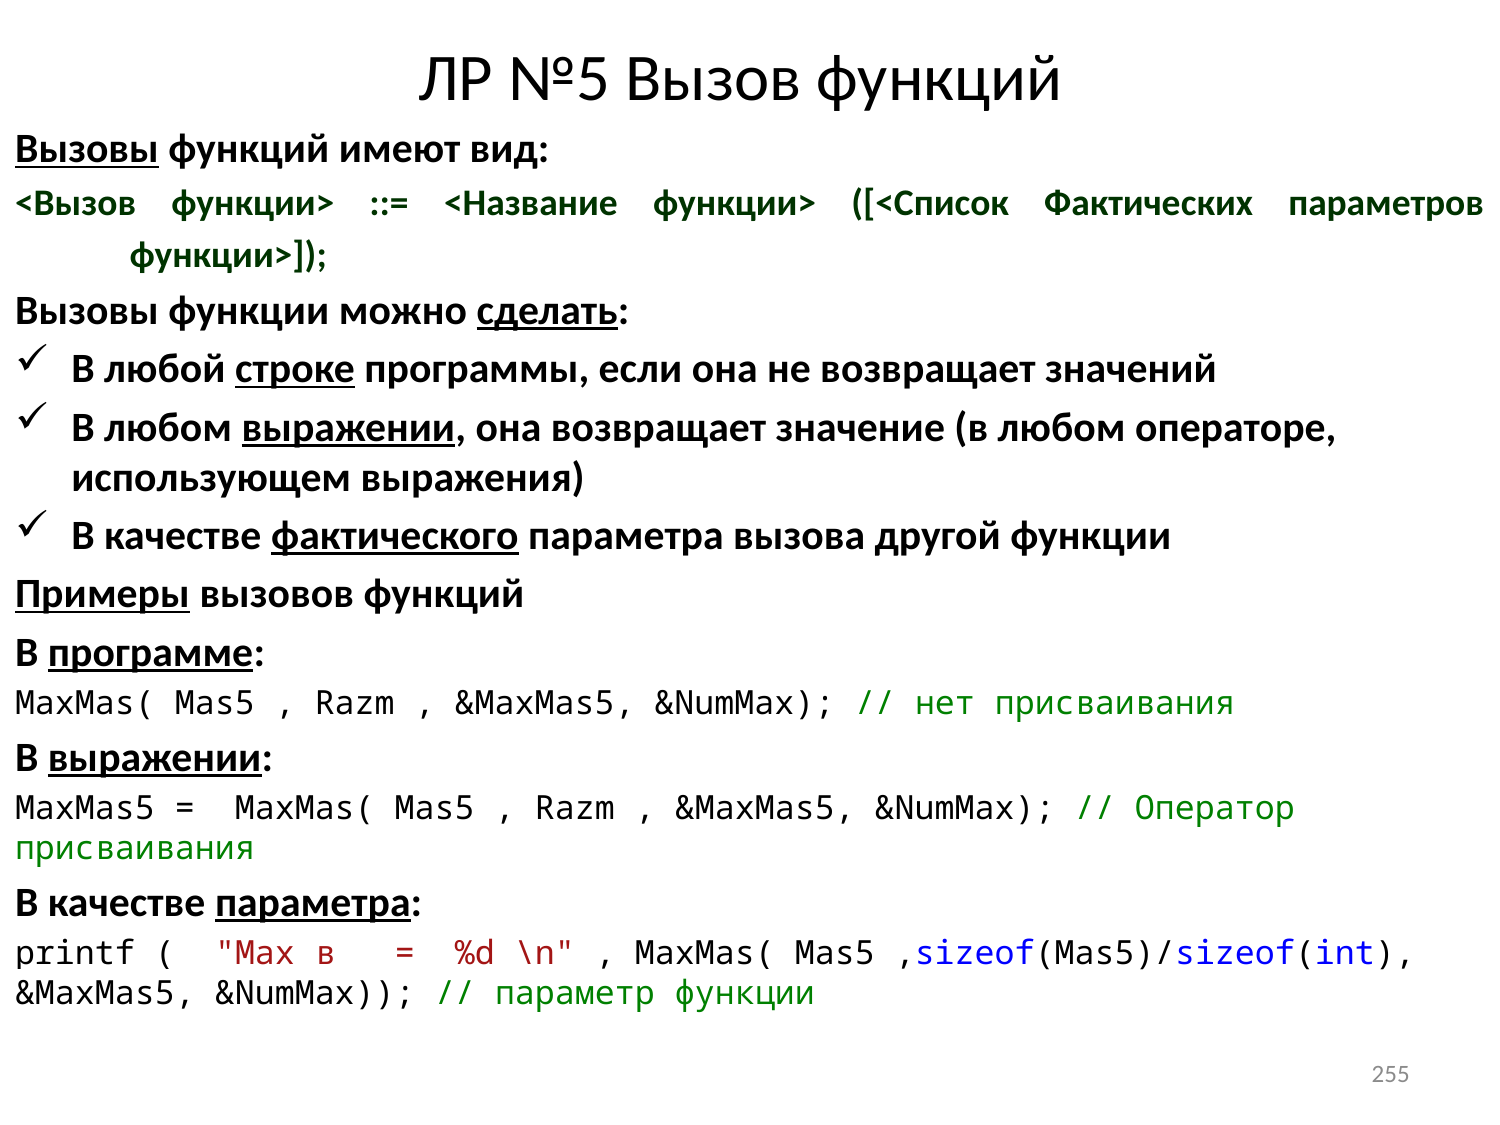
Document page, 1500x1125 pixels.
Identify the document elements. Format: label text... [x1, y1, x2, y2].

slide_number 255 [1074, 1042, 1425, 1103]
text_box Вызовы функций имеют вид: <Вызов функции> ::= <Название функции> ([<Список Фактических параметров функции>]); Вызовы функции можно сделать: В любой строке программы, если она не возвращает значений В любом выражении, она возвращает значение (в любом операторе, использующем выражения) В качестве фактического параметра вызова другой функции Примеры вызовов функций В программе: MaxMas( Mas5 , Razm , &MaxMas5, &NumMax); // нет присваивания В выражении: MaxMas5 = MaxMas( Mas5 , Razm , &MaxMas5, &NumMax); // Оператор присваивания В качестве параметра: printf ( "Max в = %d \n" , MaxMas( Mas5 ,sizeof(Mas5)/sizeof(int), &MaxMas5, &NumMax)); // параметр функции [0, 113, 1500, 1047]
title ЛР №5 Вызов функций [185, 9, 1297, 113]
